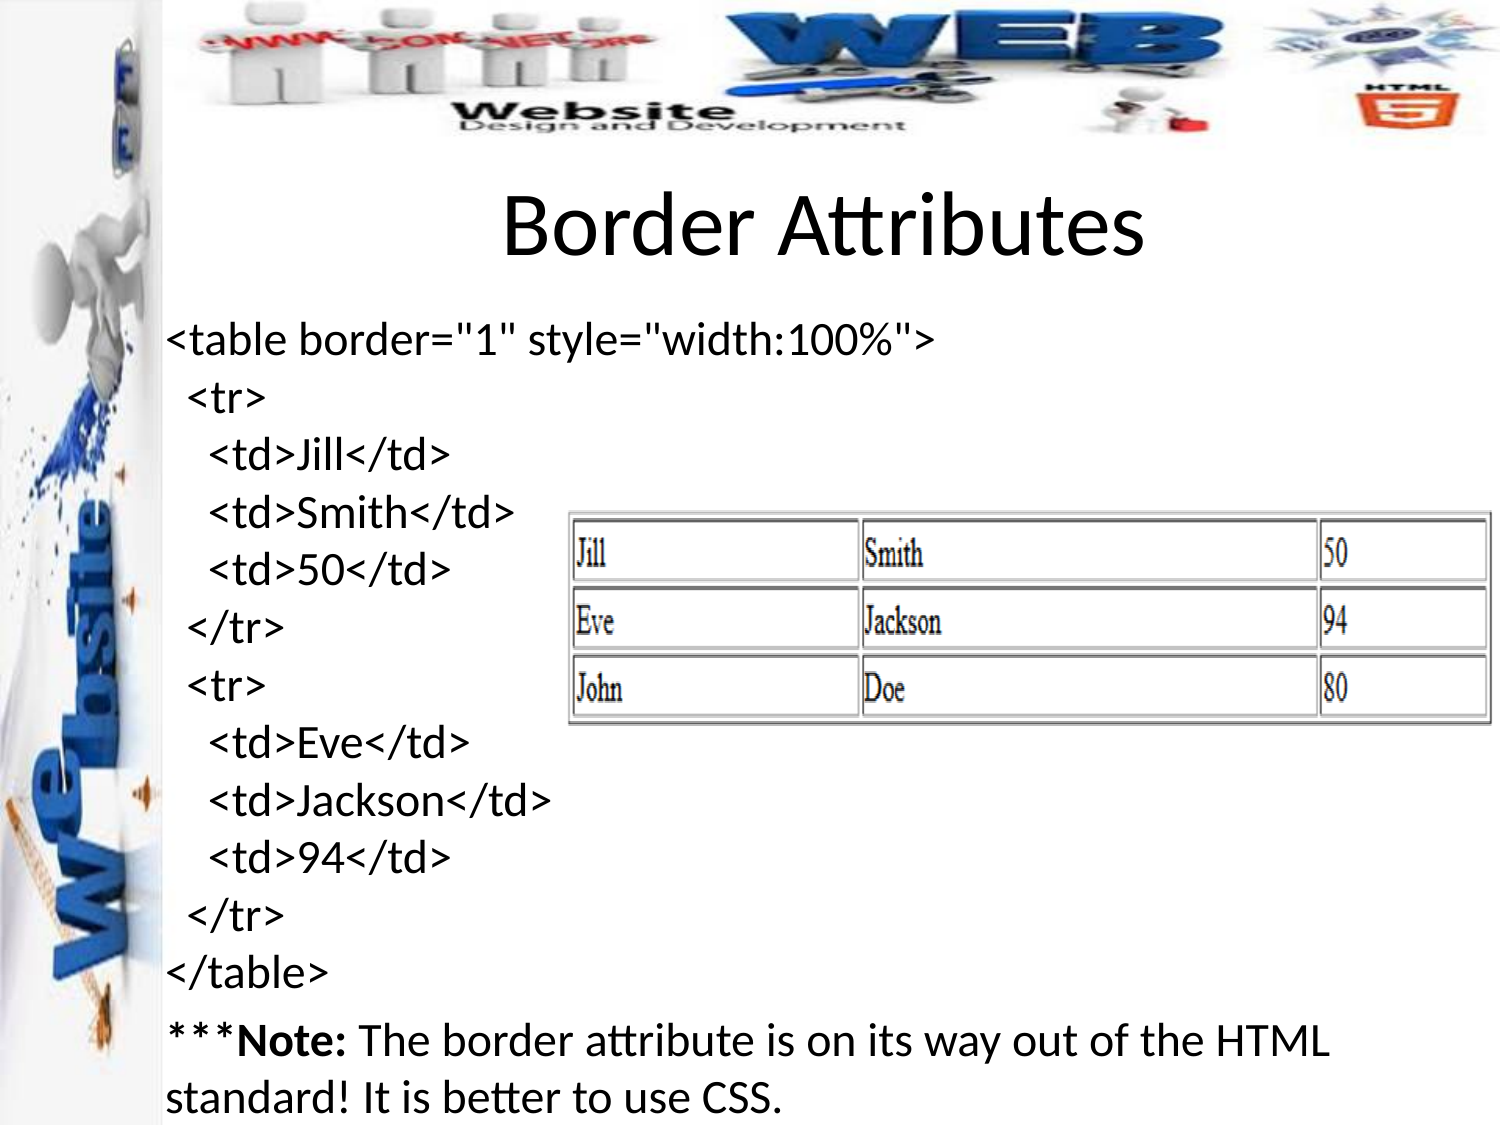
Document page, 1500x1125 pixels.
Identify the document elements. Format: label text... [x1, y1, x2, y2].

picture [562, 499, 1500, 738]
list <table border="1" style="width:100%"> <tr> <td>Jill</td> <td>Smith</td> <td>50</td> </tr> <tr> <td>Eve</td> <td>Jackson</td> <td>94</td> </tr> </table> ***Note: The border attribute is on its way out of the HTML standard! It is better to use CSS. [150, 299, 1500, 1125]
picture [0, 0, 1500, 1125]
title Border Attributes [150, 125, 1500, 299]
